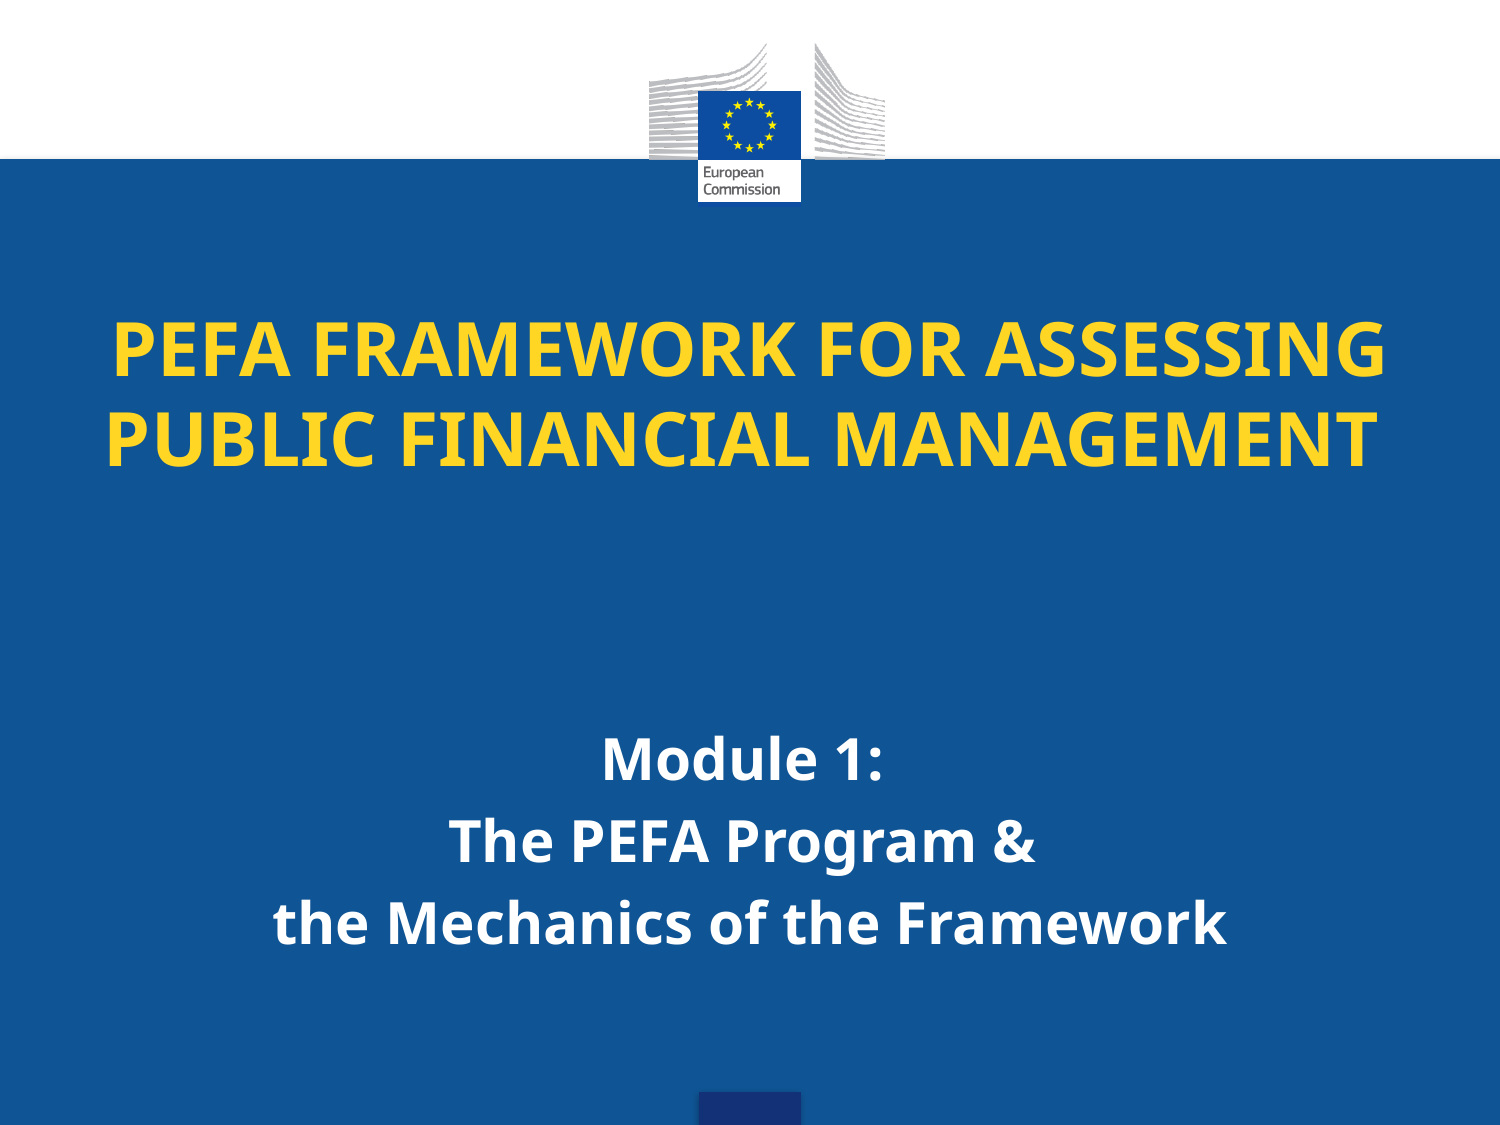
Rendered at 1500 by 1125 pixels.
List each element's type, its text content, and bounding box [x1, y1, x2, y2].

title PEFA FRAMEWORK FOR ASSESSING PUBLIC FINANCIAL MANAGEMENT [0, 231, 1500, 551]
subtitle Module 1: The PEFA Program & the Mechanics of the Framework [0, 633, 1500, 905]
